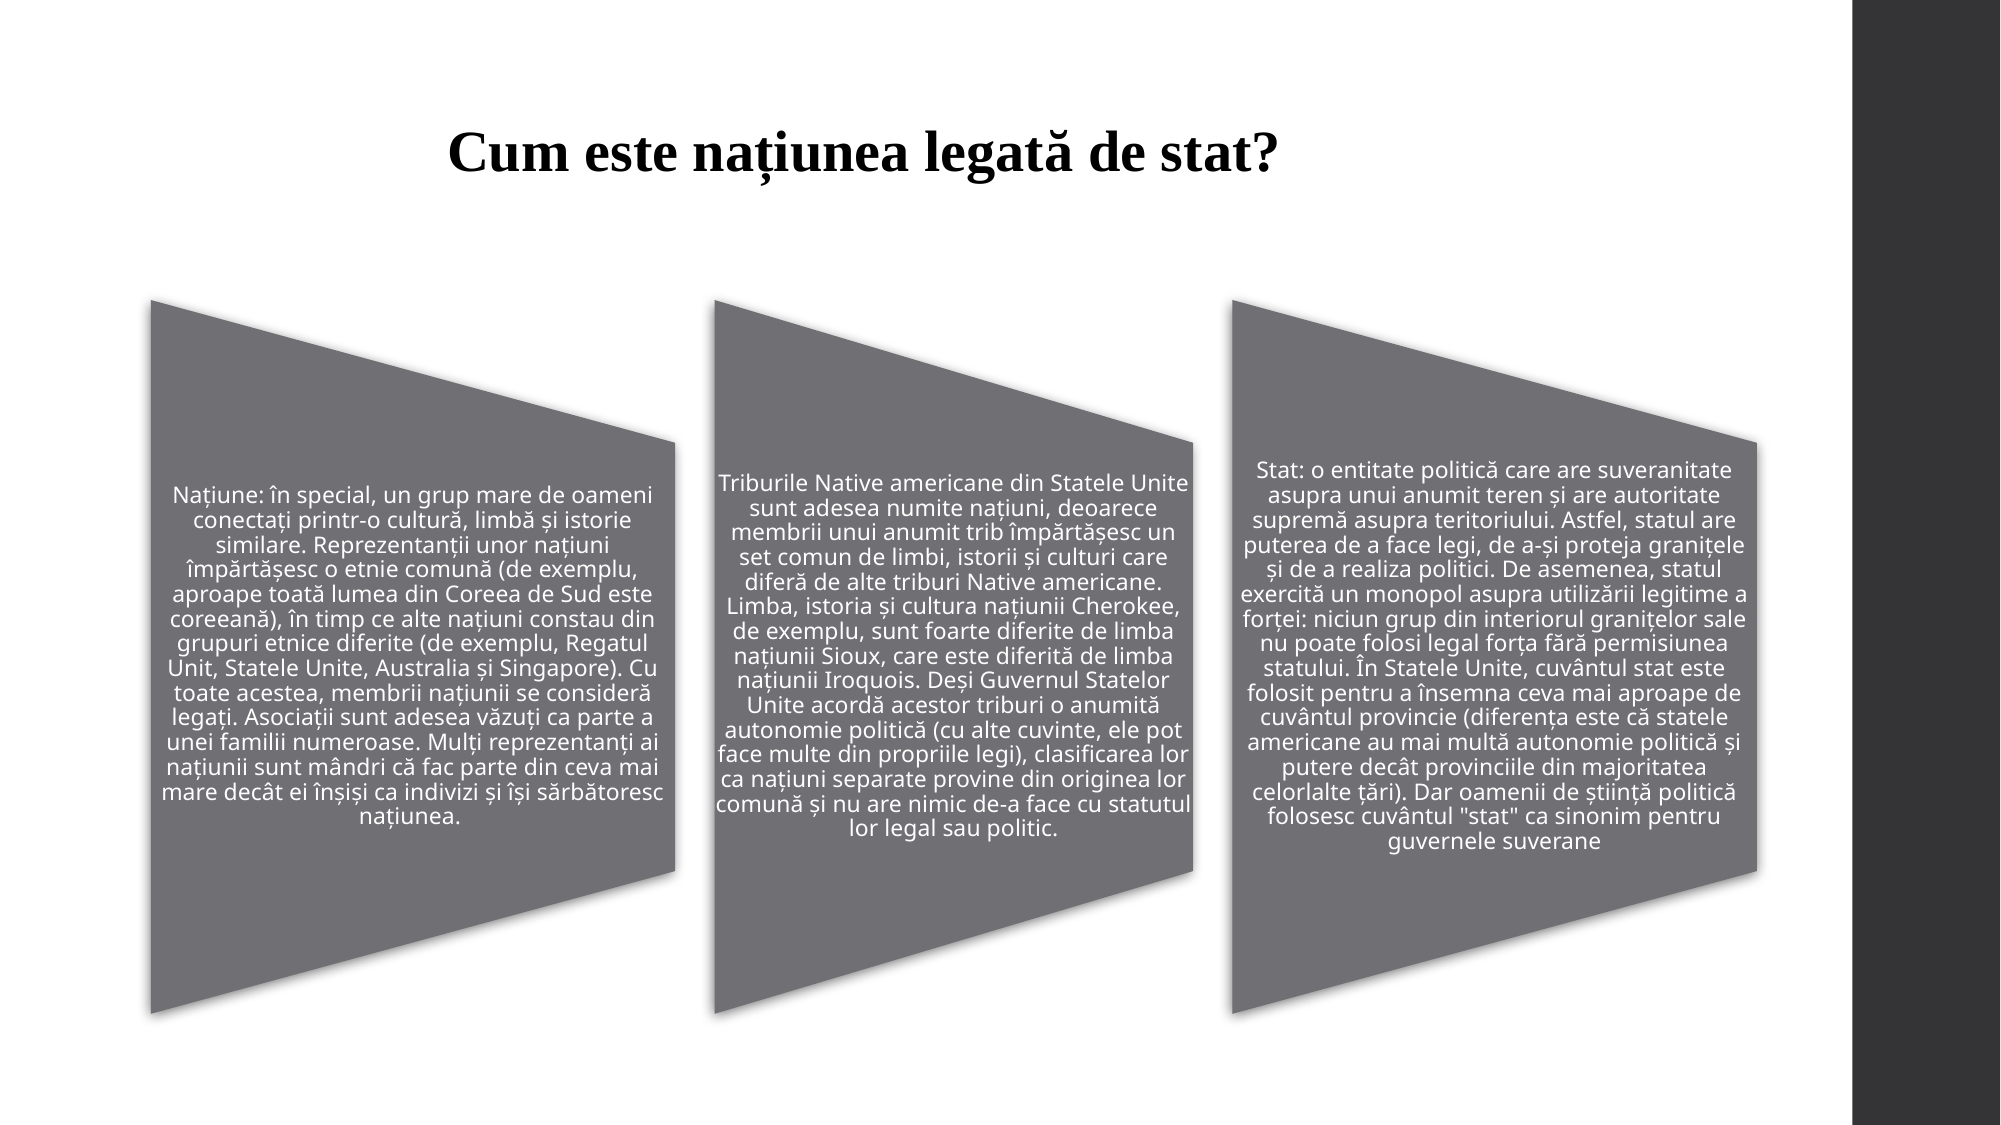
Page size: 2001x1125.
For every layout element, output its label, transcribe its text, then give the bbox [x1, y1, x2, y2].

text_box Cum este națiunea legată de stat? [240, 105, 1503, 191]
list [149, 299, 1758, 1015]
